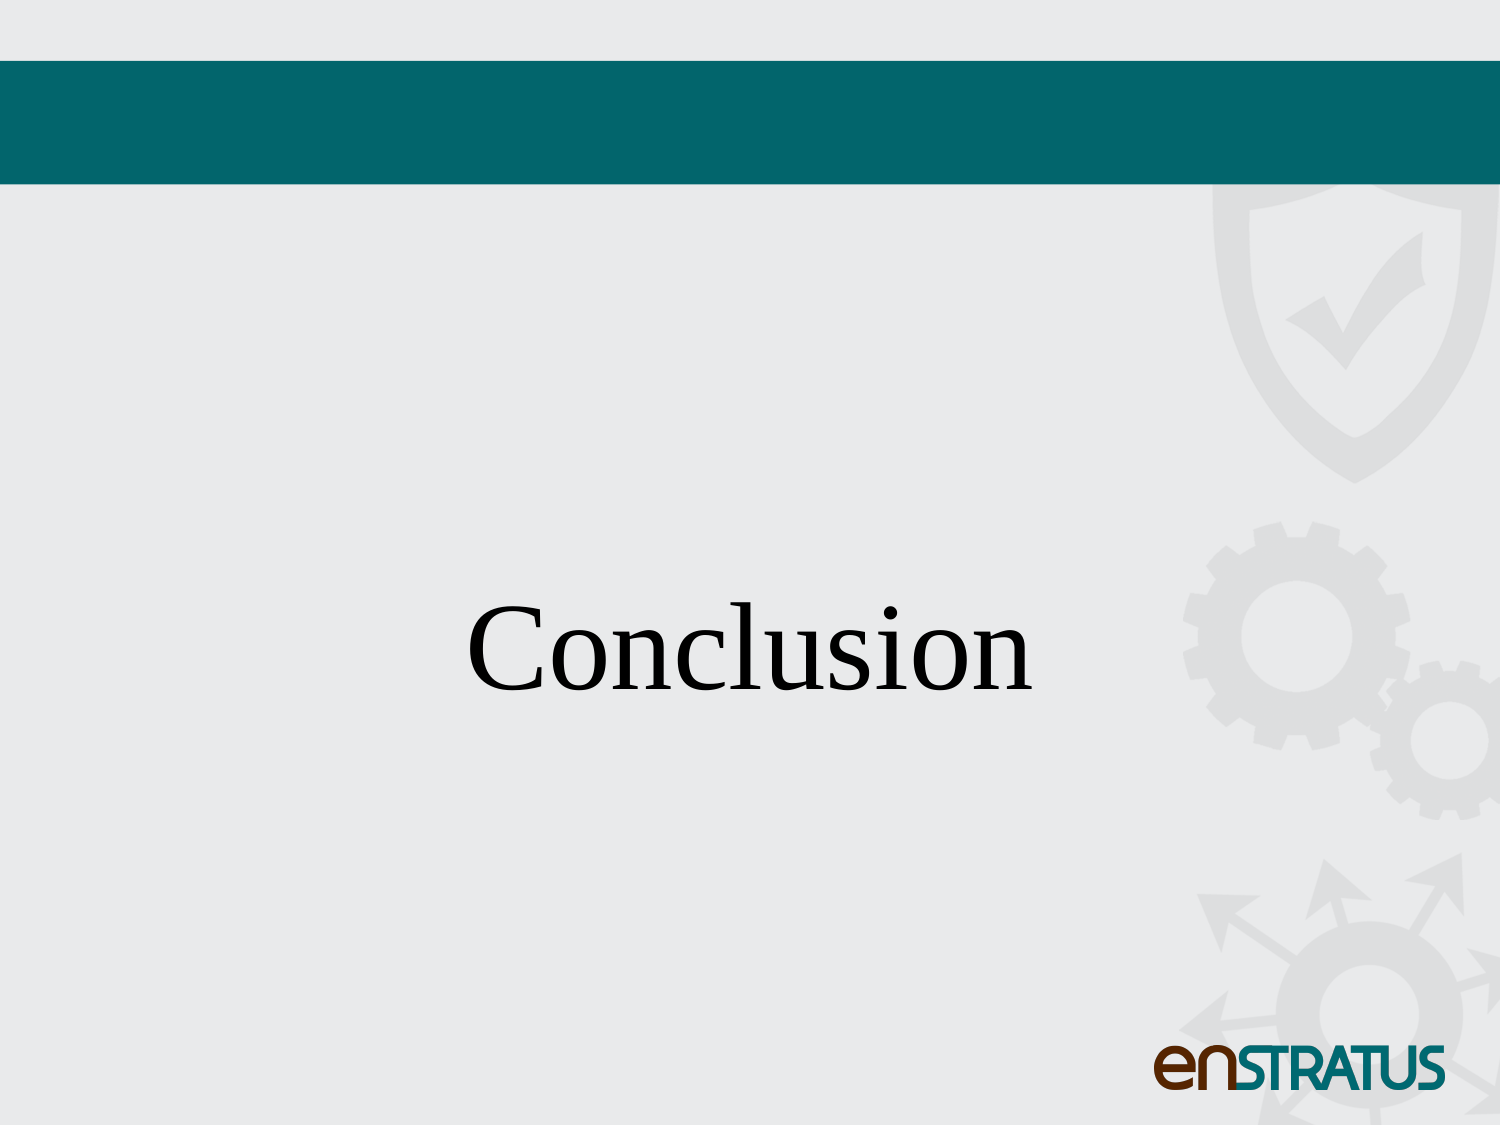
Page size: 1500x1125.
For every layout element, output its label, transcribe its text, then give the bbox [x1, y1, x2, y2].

picture [0, 185, 1500, 1125]
list Conclusion [65, 234, 1435, 1046]
picture [0, 0, 1500, 60]
